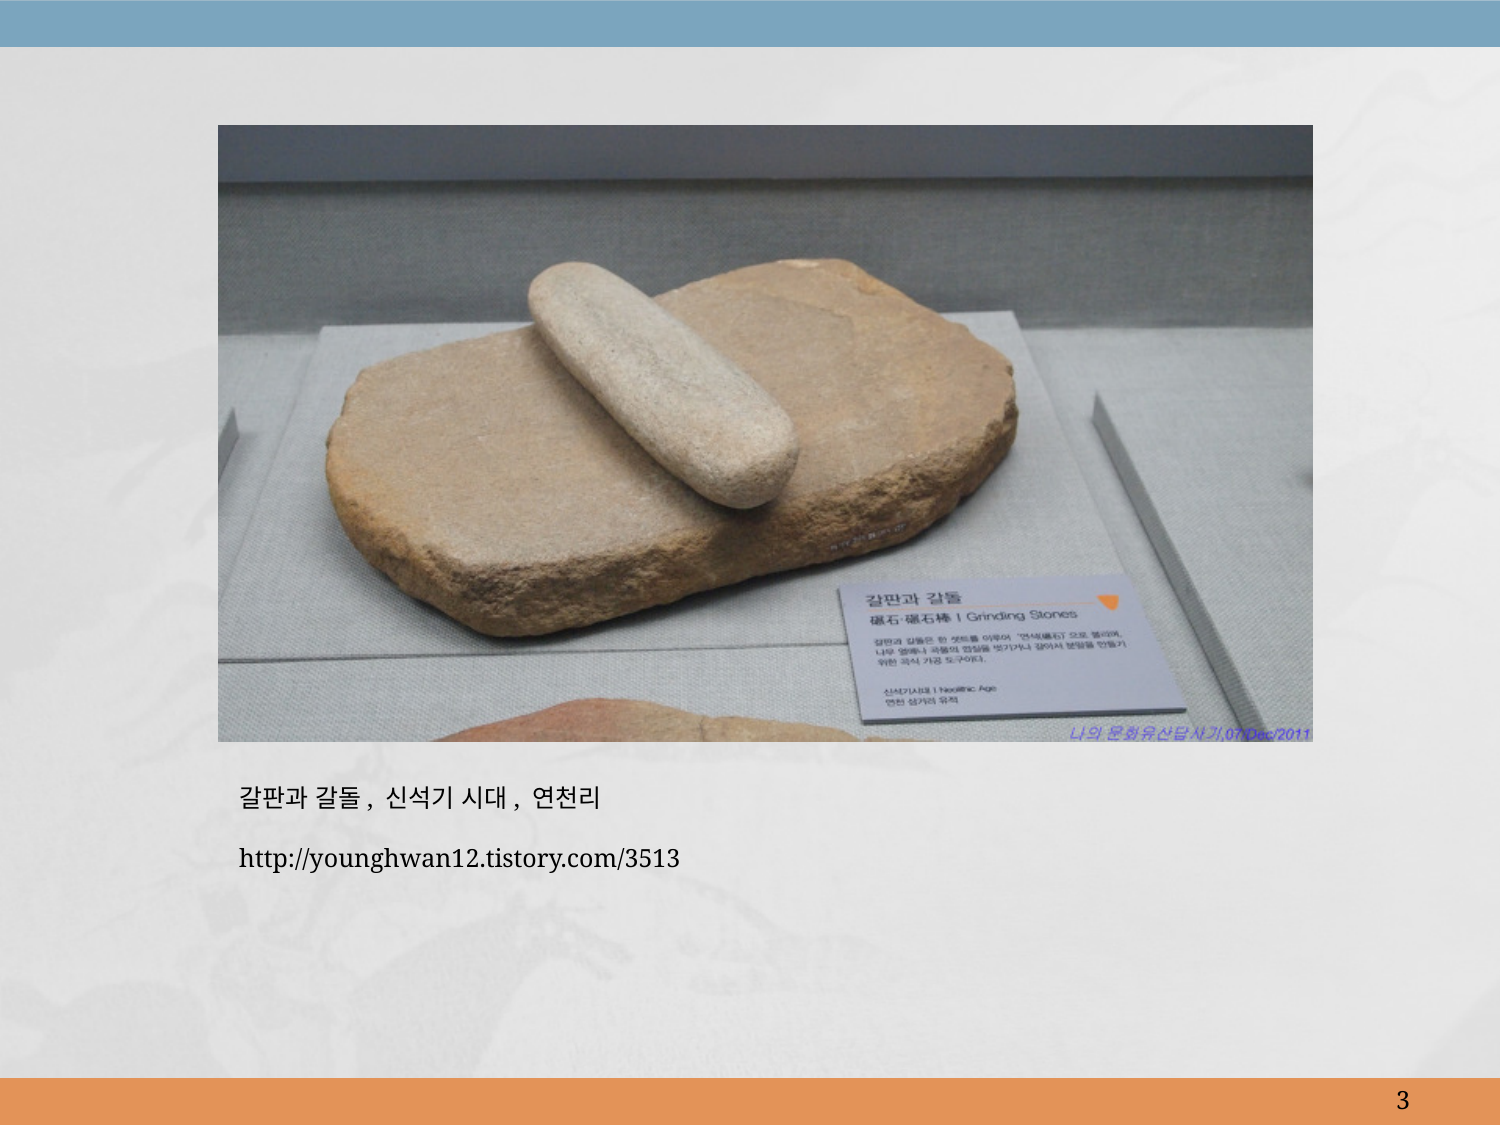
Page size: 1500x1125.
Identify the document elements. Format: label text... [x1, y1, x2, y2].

slide_number 3 [1074, 1078, 1425, 1125]
text_box 갈판과 갈돌, 신석기 시대, 연천리 http://younghwan12.tistory.com/3513 [224, 775, 696, 880]
picture [218, 125, 1313, 742]
